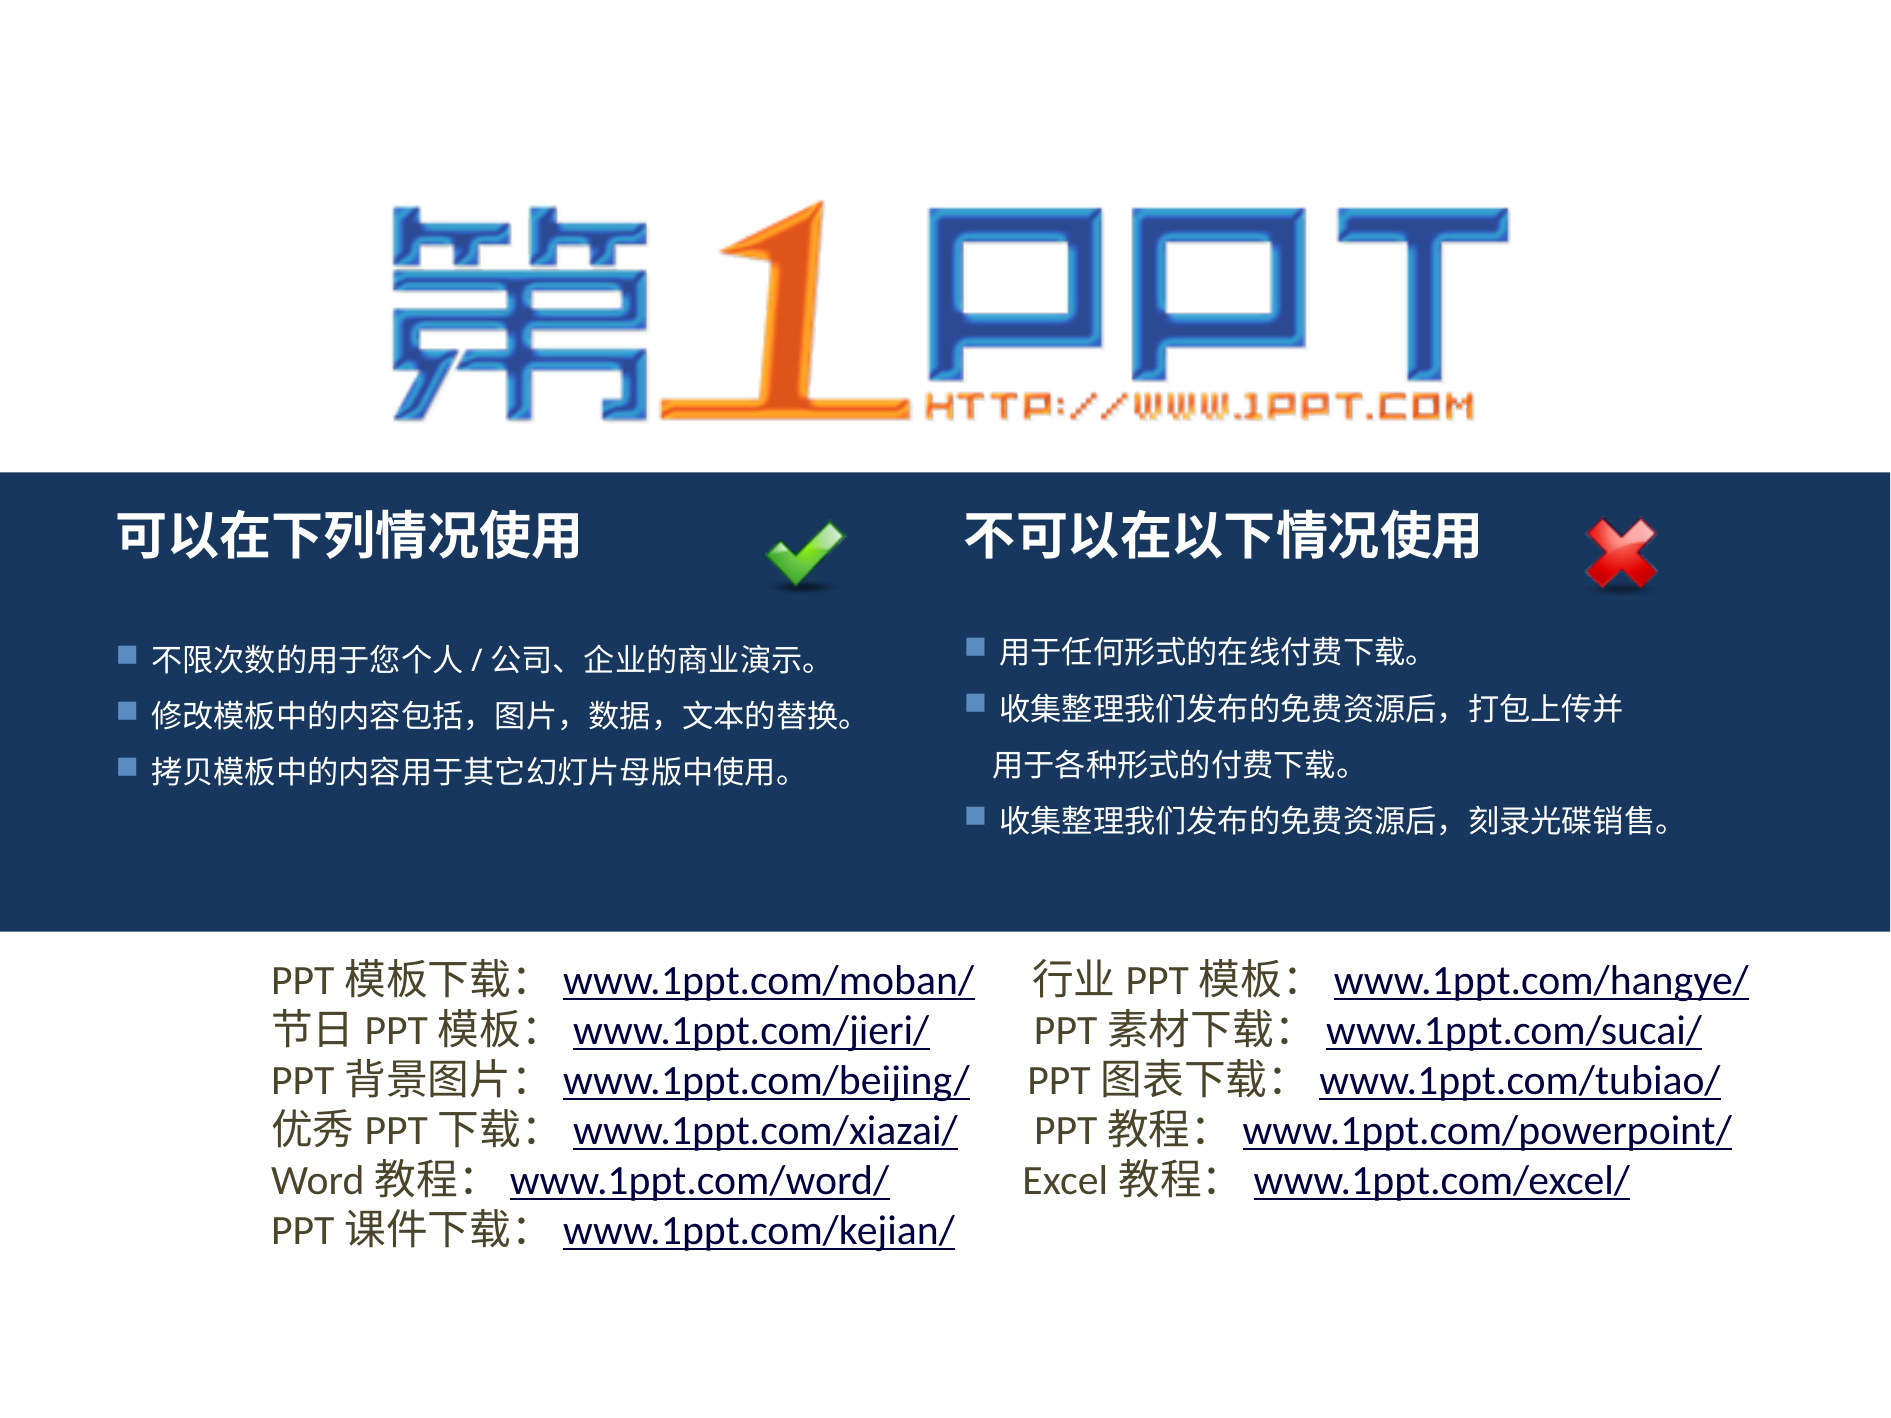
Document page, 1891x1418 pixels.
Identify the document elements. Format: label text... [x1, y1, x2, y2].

text_box 可以在下列情况使用 不限次数的用于您个人/公司、企业的商业演示。 修改模板中的内容包括，图片，数据，文本的替换。 拷贝模板中的内容用于其它幻灯片母版中使用。 [96, 493, 945, 903]
text_box [0, 472, 1891, 932]
text_box PPT模板下载：www.1ppt.com/moban/ 行业PPT模板：www.1ppt.com/hangye/ 节日PPT模板：www.1ppt.com/jieri/ PPT素材下载：www.1ppt.com/sucai/ PPT背景图片：www.1ppt.com/beijing/ PPT图表下载：www.1ppt.com/tubiao/ 优秀PPT下载：www.1ppt.com/xiazai/ PPT教程：www.1ppt.com/powerpoint/ Word教程：www.1ppt.com/word/ Excel教程：www.1ppt.com/excel/ PPT课件下载：www.1ppt.com/kejian/ [250, 932, 1891, 1381]
picture [169, 35, 1764, 596]
text_box 不可以在以下情况使用 用于任何形式的在线付费下载。 收集整理我们发布的免费资源后，打包上传并 用于各种形式的付费下载。 收集整理我们发布的免费资源后，刻录光碟销售。 [945, 493, 1794, 903]
